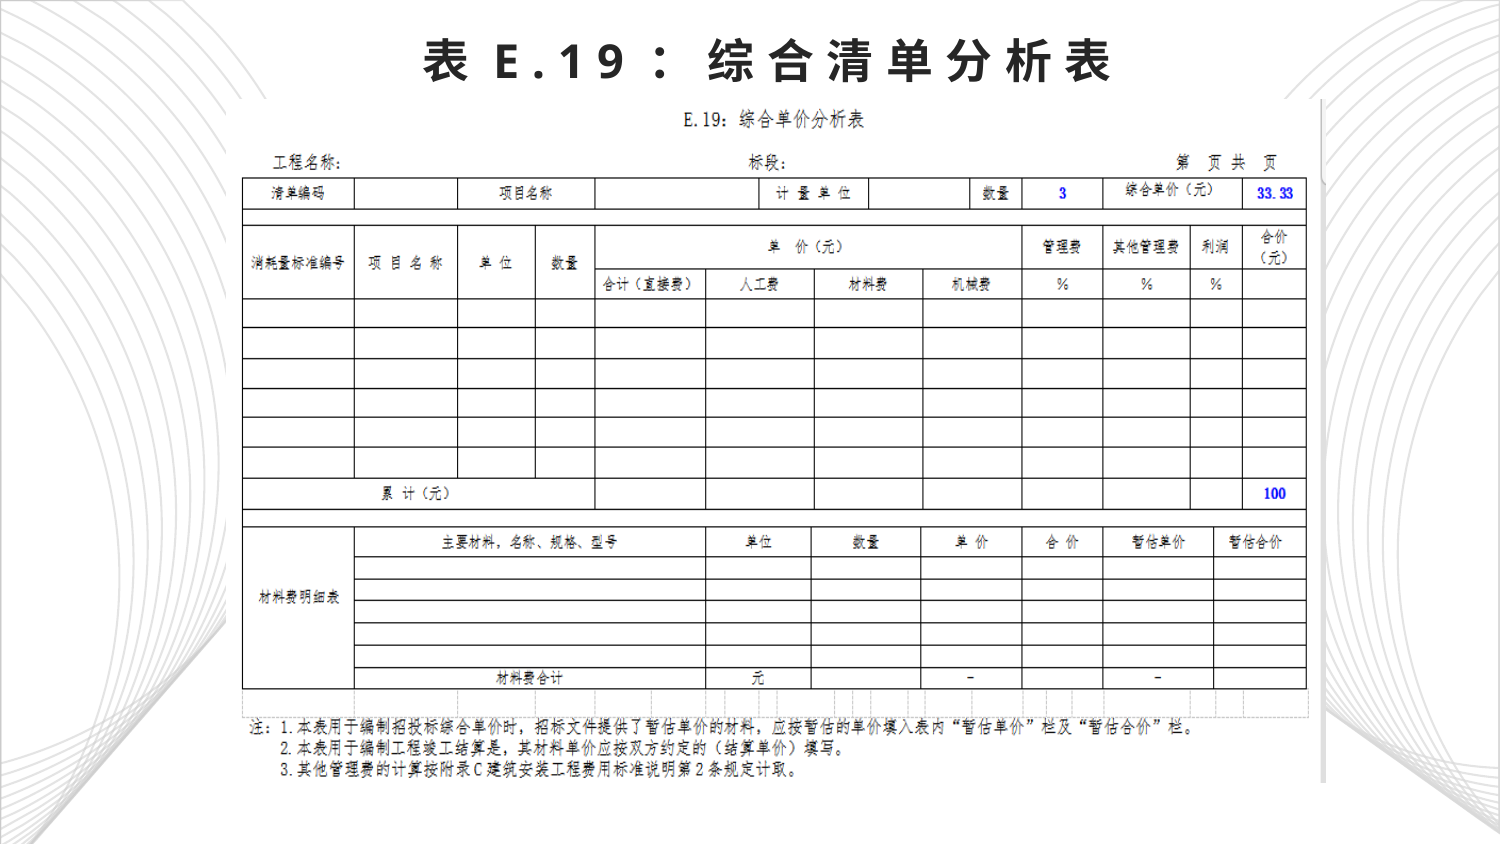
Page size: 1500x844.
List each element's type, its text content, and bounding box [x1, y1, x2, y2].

title 表E.19：综合清单分析表 [390, 25, 1132, 99]
picture [226, 99, 1326, 783]
